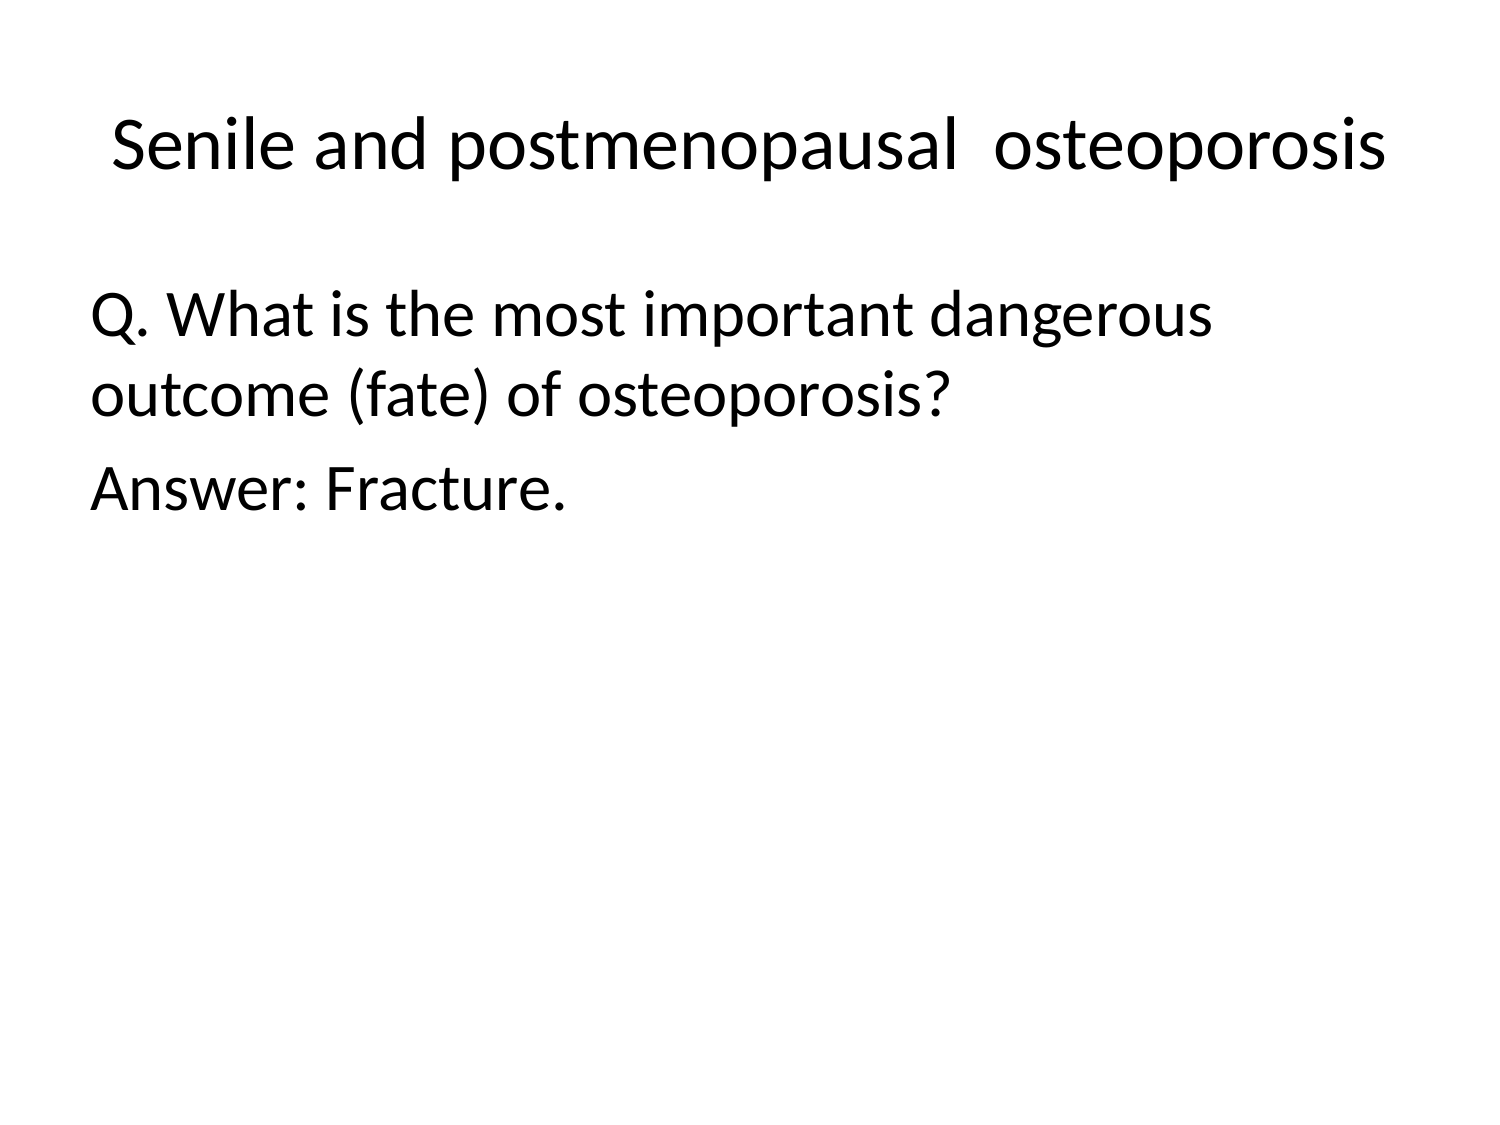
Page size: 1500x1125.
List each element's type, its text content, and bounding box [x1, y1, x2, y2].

title Senile and postmenopausal osteoporosis [75, 45, 1425, 233]
list Q. What is the most important dangerous outcome (fate) of osteoporosis? Answer: Fracture. [75, 262, 1425, 1005]
